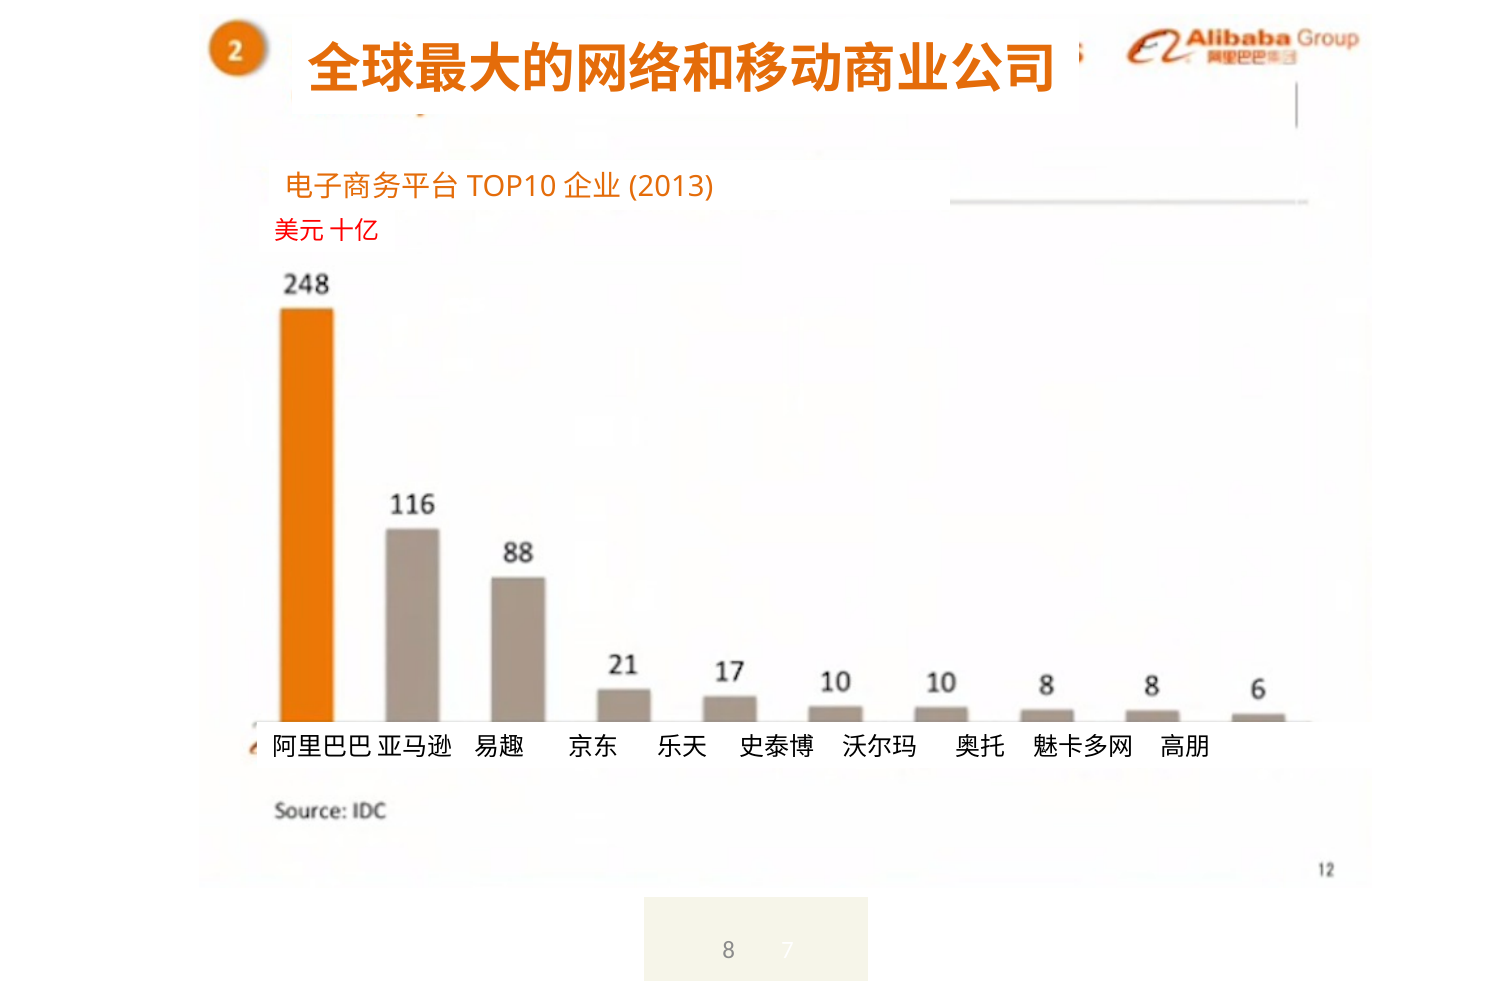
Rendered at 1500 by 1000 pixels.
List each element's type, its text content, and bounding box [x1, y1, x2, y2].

slide_number 7 [656, 921, 751, 975]
picture [644, 897, 868, 981]
picture [198, 14, 1372, 889]
